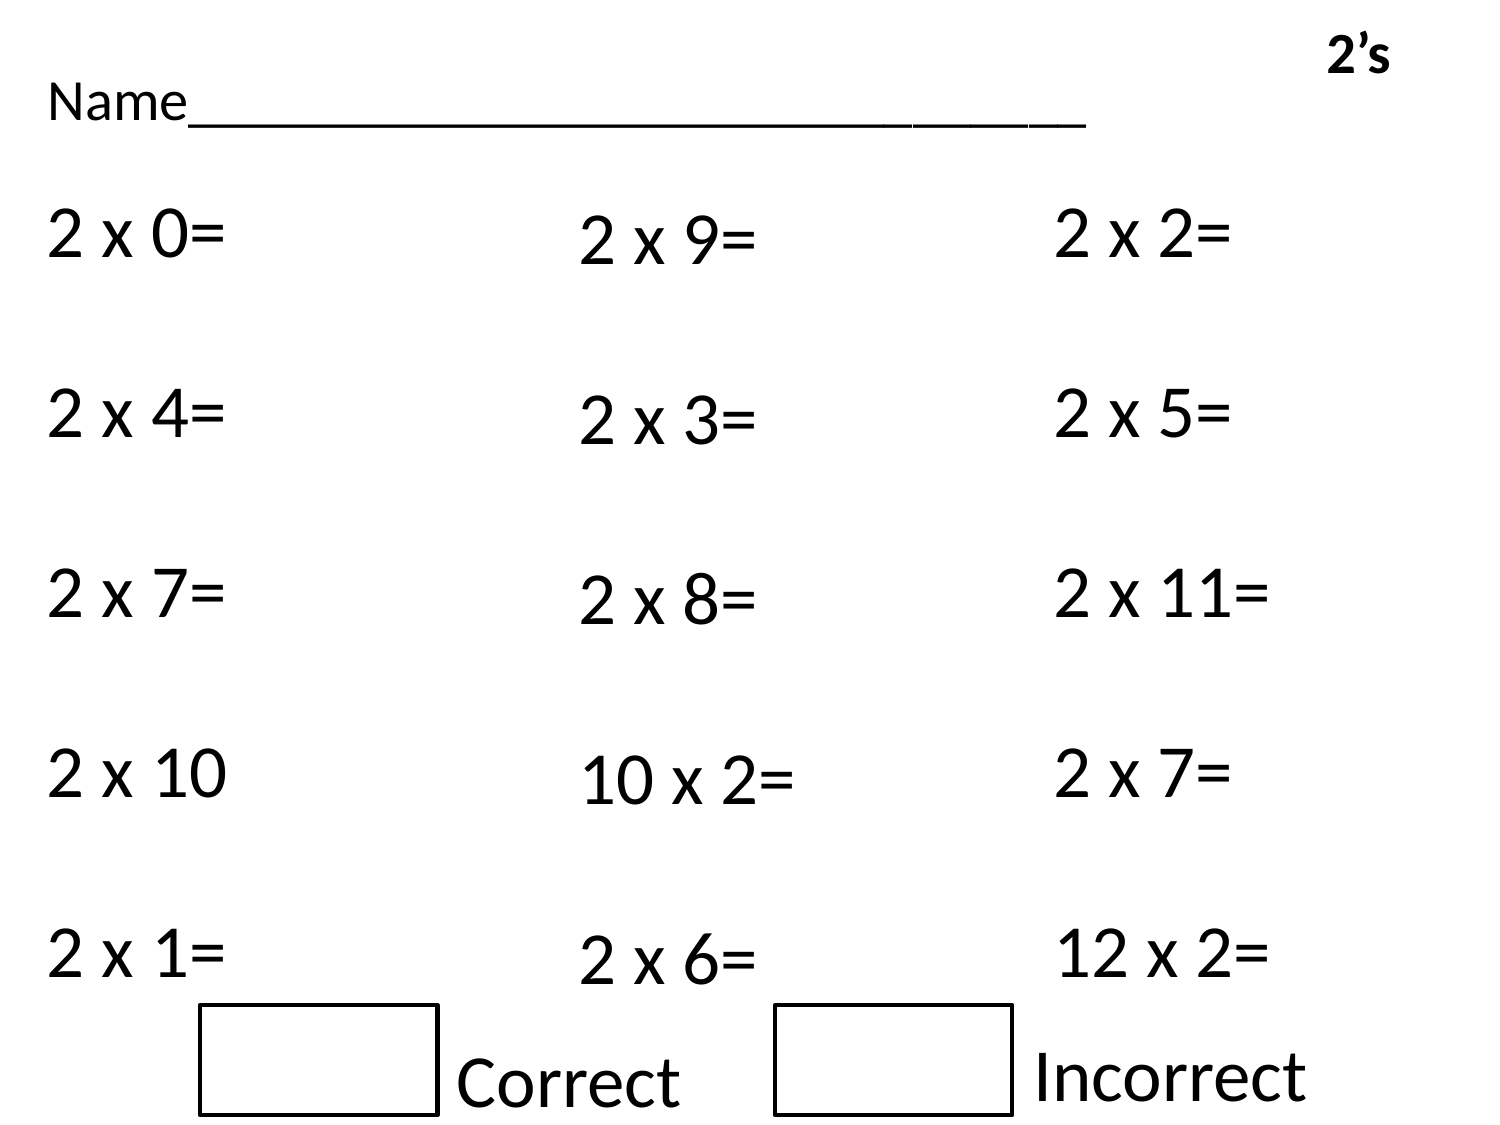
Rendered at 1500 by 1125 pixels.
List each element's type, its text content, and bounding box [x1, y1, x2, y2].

text_box Correct [442, 1024, 697, 1125]
text_box 2’s [1311, 7, 1406, 93]
text_box [198, 1003, 440, 1117]
text_box Name_______________________________ [32, 54, 1103, 140]
text_box Incorrect [1018, 1019, 1324, 1124]
text_box 2 x 9= 2 x 3= 2 x 8= 10 x 2= 2 x 6= [563, 181, 811, 1007]
text_box 2 x 0= 2 x 4= 2 x 7= 2 x 10 2 x 1= [32, 174, 276, 1125]
text_box [773, 1003, 1014, 1117]
text_box 2 x 2= 2 x 5= 2 x 11= 2 x 7= 12 x 2= [1038, 174, 1321, 1019]
